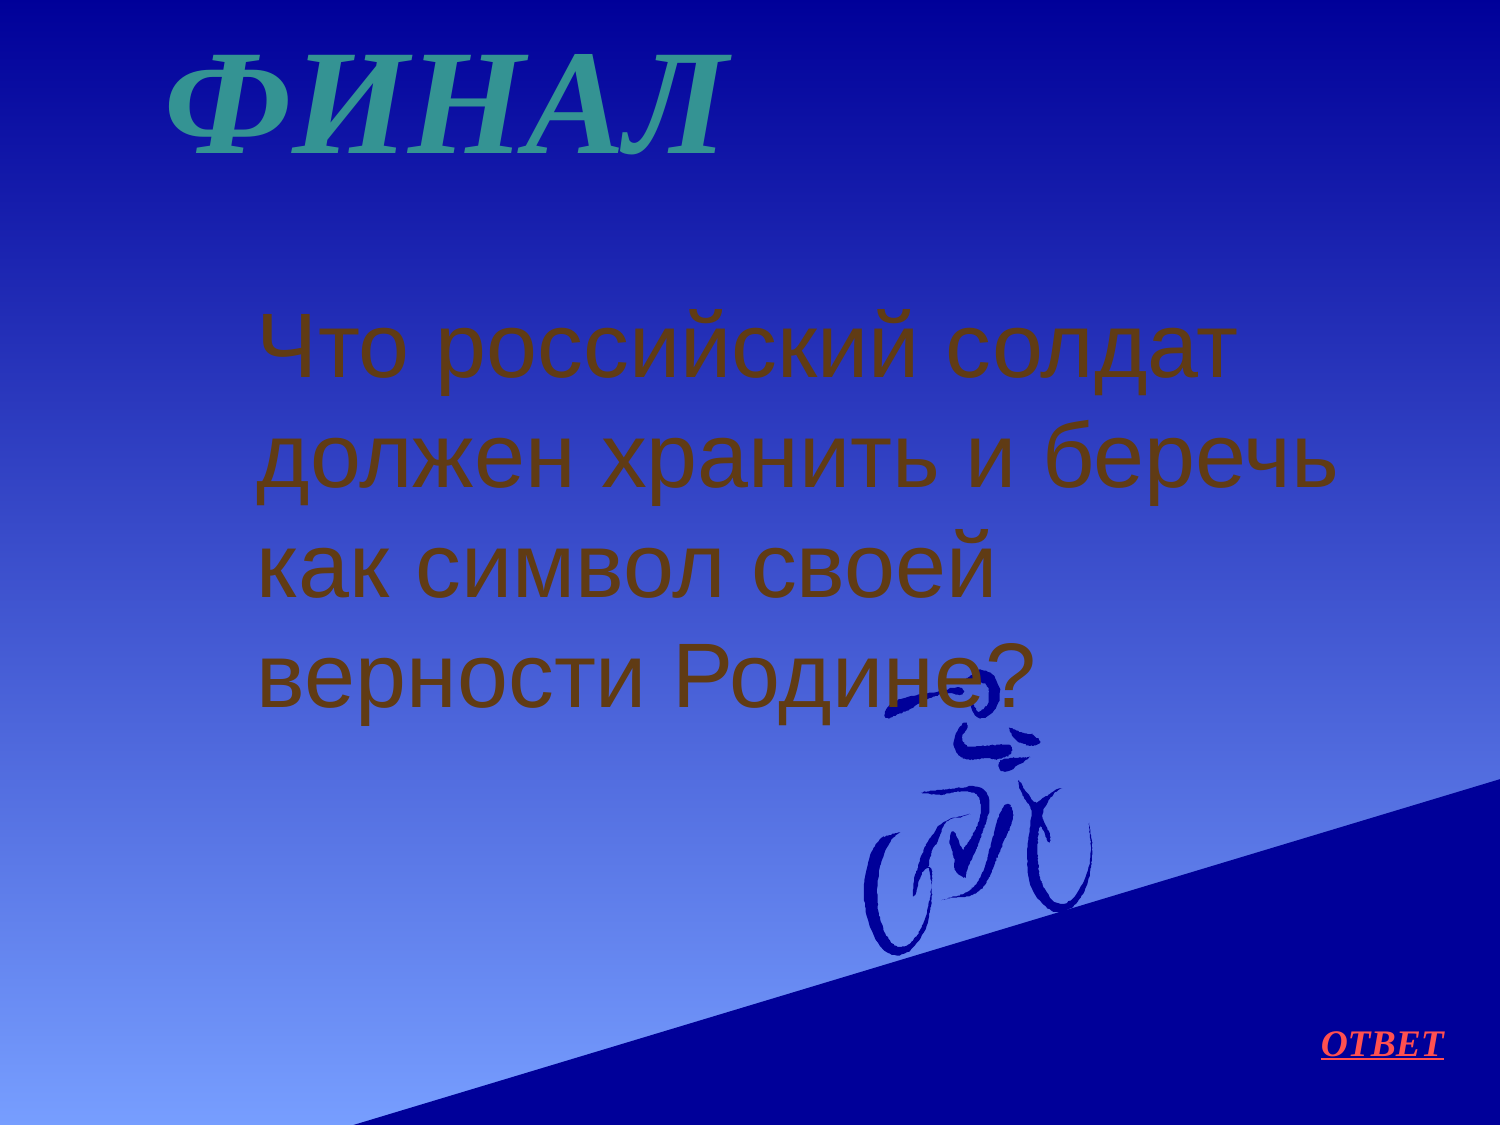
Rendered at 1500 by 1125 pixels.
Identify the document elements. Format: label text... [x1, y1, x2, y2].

text_box Что российский солдат должен хранить и беречь как символ своей верности Родине? [242, 278, 1365, 734]
title ФИНАЛ [149, 0, 1500, 188]
text_box ОТВЕТ [1306, 1011, 1459, 1072]
